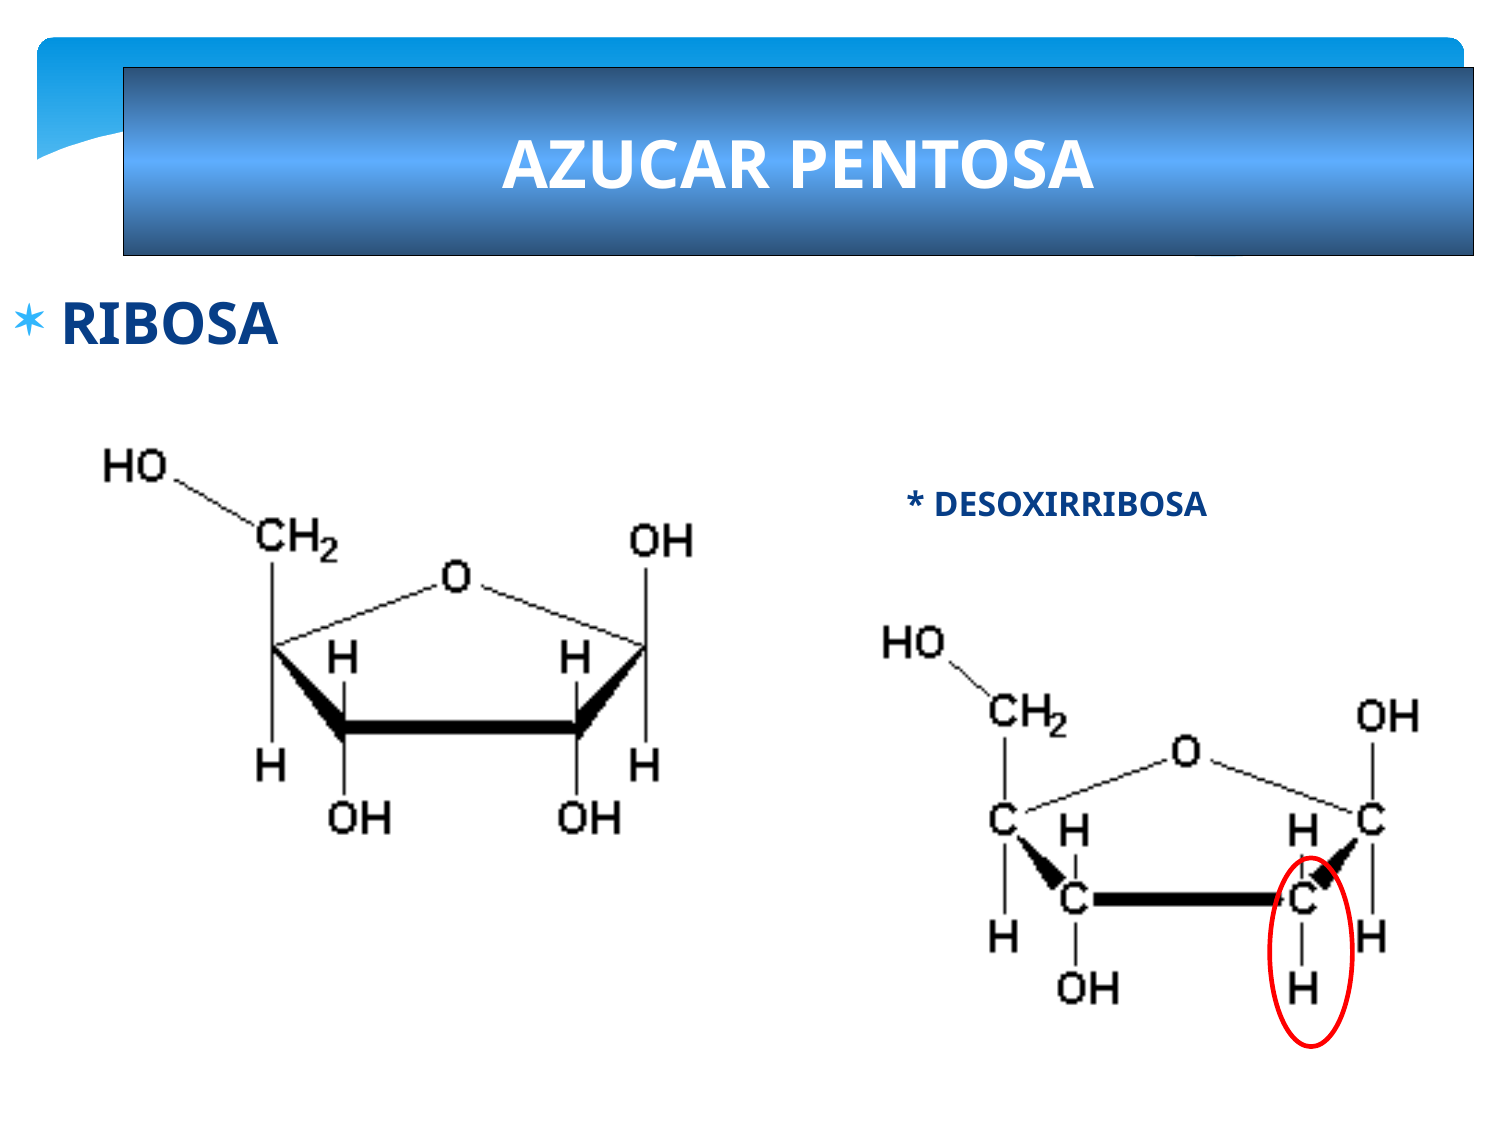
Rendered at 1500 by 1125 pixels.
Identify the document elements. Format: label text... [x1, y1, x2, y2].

list RIBOSA [0, 278, 663, 421]
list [855, 597, 1424, 1036]
title AZUCAR PENTOSA [123, 67, 1474, 256]
picture [76, 420, 699, 870]
text_box * DESOXIRRIBOSA [891, 467, 1442, 553]
